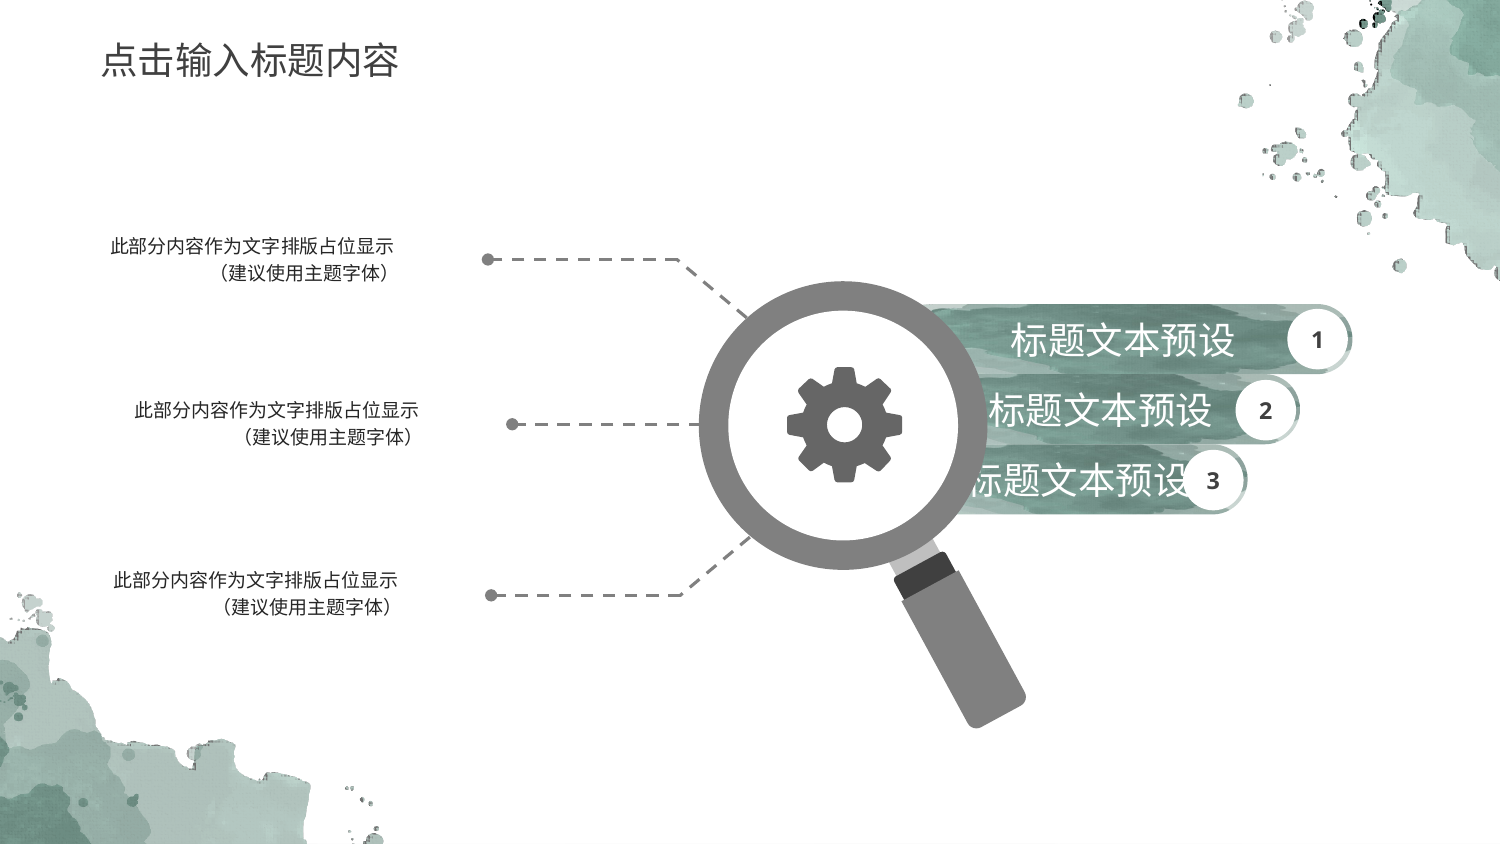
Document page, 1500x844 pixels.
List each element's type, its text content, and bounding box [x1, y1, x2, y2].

text_box 点击输入标题内容 [100, 28, 450, 91]
text_box 3 [1180, 447, 1246, 513]
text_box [743, 269, 1033, 746]
text_box 此部分内容作为文字排版占位显示 （建议使用主题字体） [112, 385, 513, 461]
text_box 标题文本预设 [1037, 301, 1355, 377]
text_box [487, 258, 747, 318]
text_box 1 [1285, 306, 1350, 372]
text_box 标题文本预设 [1037, 372, 1303, 447]
text_box 此部分内容作为文字排版占位显示 （建议使用主题字体） [88, 222, 488, 297]
text_box 2 [1233, 377, 1299, 443]
text_box 此部分内容作为文字排版占位显示 （建议使用主题字体） [91, 555, 492, 630]
text_box 标题文本预设 [1037, 442, 1250, 517]
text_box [490, 536, 737, 596]
